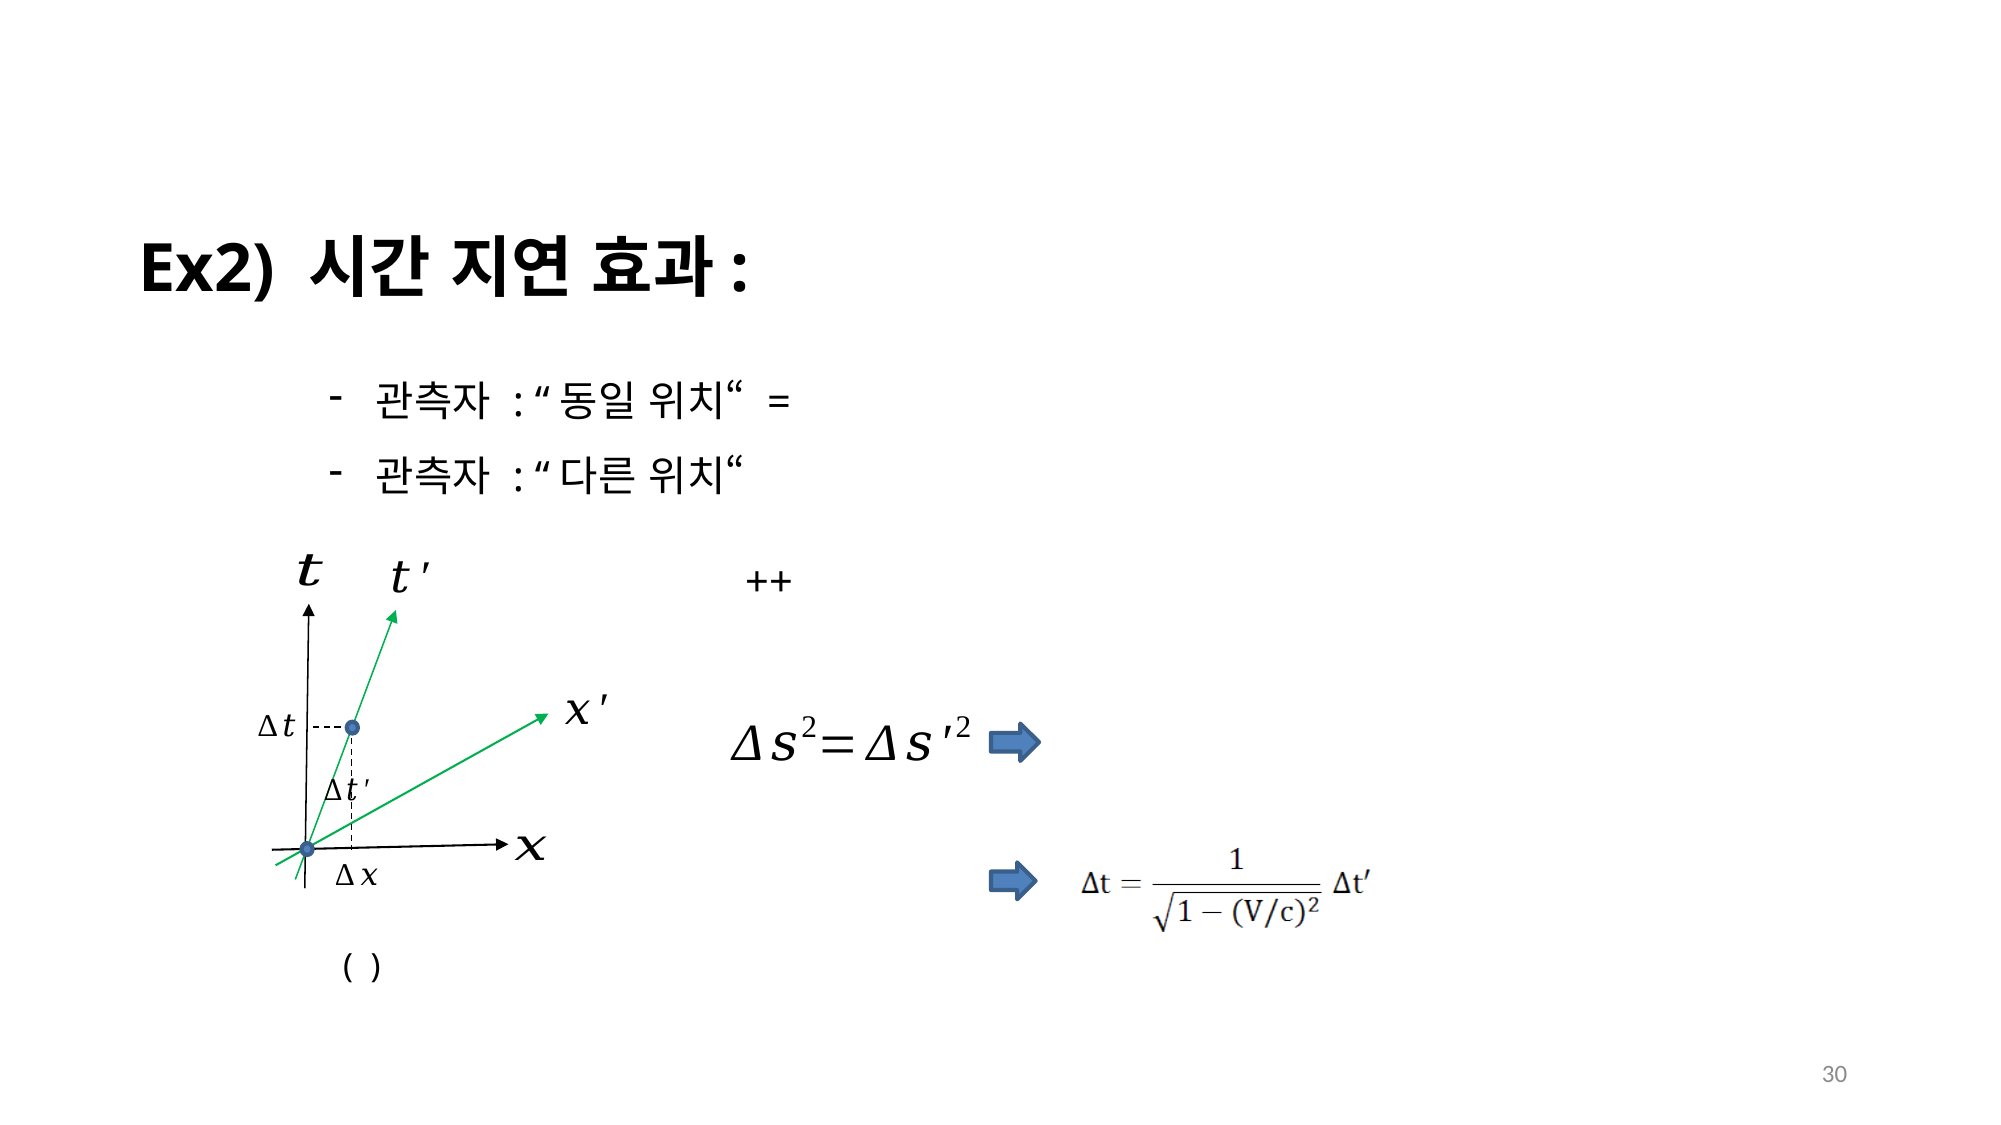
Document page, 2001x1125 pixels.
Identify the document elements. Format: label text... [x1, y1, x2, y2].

text_box [990, 723, 1040, 761]
picture [1081, 844, 1371, 932]
text_box [990, 862, 1036, 900]
text_box Ex2) 시간 지연 효과: [123, 217, 1435, 313]
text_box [257, 545, 610, 893]
slide_number 30 [1412, 1042, 1863, 1103]
